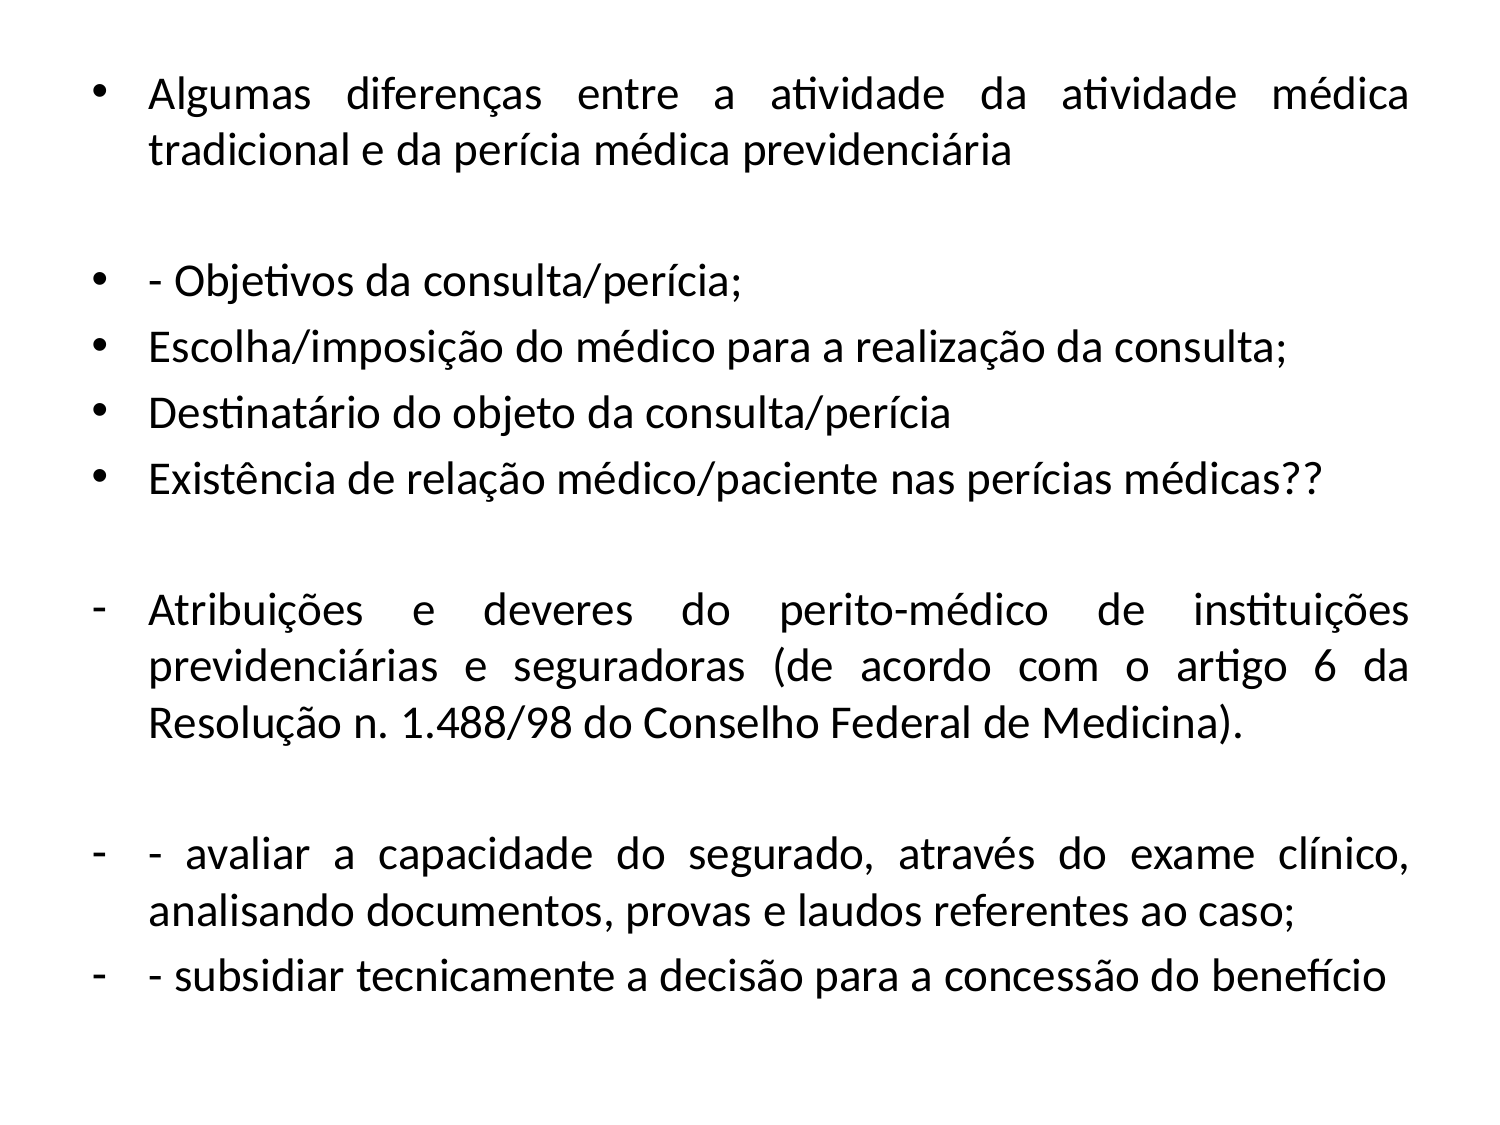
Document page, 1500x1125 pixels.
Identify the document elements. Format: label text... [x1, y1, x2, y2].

list Algumas diferenças entre a atividade da atividade médica tradicional e da perícia médica previdenciária - Objetivos da consulta/perícia; Escolha/imposição do médico para a realização da consulta; Destinatário do objeto da consulta/perícia Existência de relação médico/paciente nas perícias médicas?? Atribuições e deveres do perito-médico de instituições previdenciárias e seguradoras (de acordo com o artigo 6 da Resolução n. 1.488/98 do Conselho Federal de Medicina). - avaliar a capacidade do segurado, através do exame clínico, analisando documentos, provas e laudos referentes ao caso; - subsidiar tecnicamente a decisão para a concessão do benefício [76, 54, 1427, 1022]
